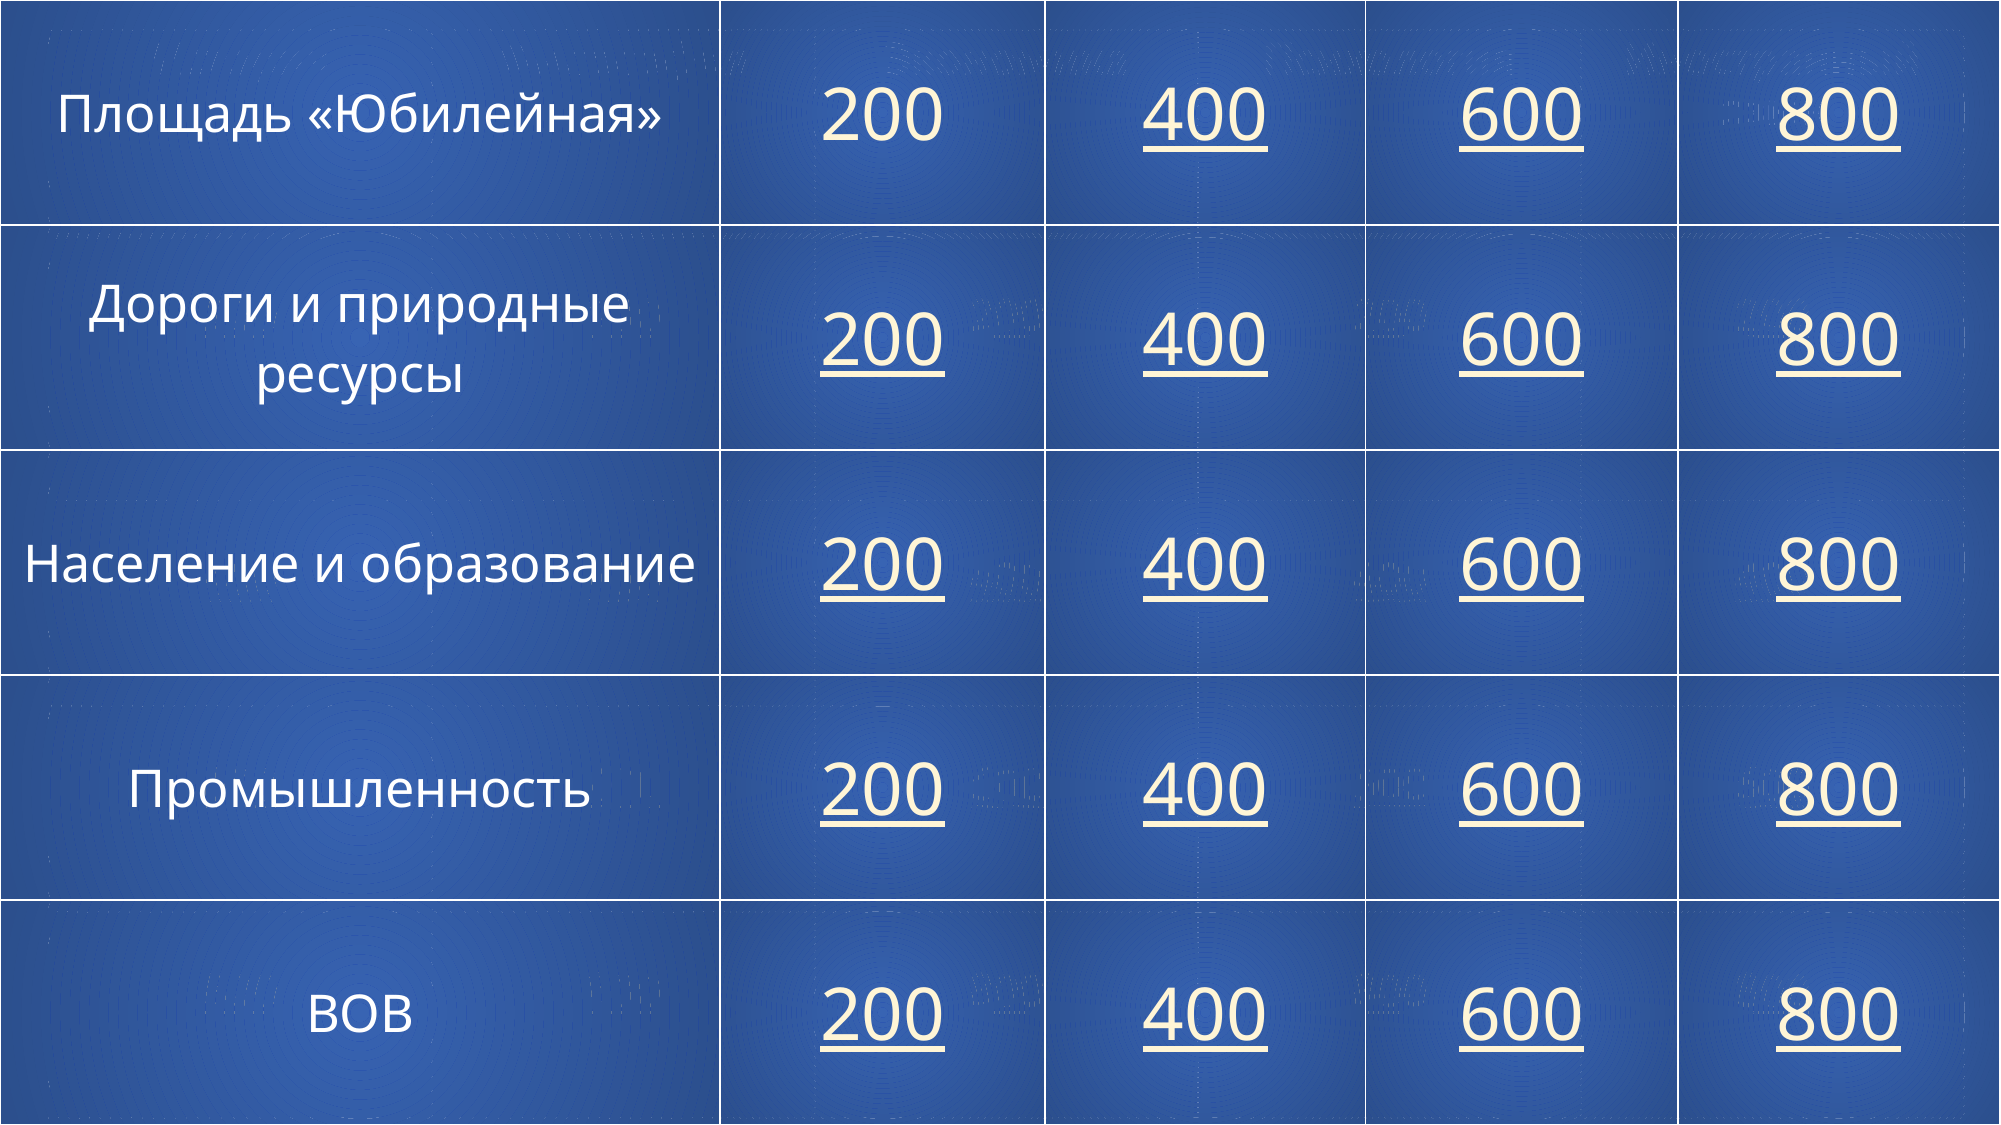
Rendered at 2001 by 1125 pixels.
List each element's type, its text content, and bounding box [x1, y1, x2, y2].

table_cell 800 [1679, 676, 1999, 899]
table_cell ВОВ [1, 901, 719, 1124]
table_header 800 [1679, 1, 1999, 224]
table_cell Дороги и природные ресурсы [1, 226, 719, 449]
table_cell 400 [1046, 901, 1365, 1124]
table_cell 600 [1366, 901, 1677, 1124]
table_header 200 [721, 1, 1044, 224]
table_cell 800 [1679, 901, 1999, 1124]
table_cell 400 [1046, 451, 1365, 674]
table_header 400 [1046, 1, 1365, 224]
table_cell 400 [1046, 676, 1365, 899]
table_cell 200 [721, 451, 1044, 674]
table_header 600 [1366, 1, 1677, 224]
table_cell 600 [1366, 226, 1677, 449]
table_cell 600 [1366, 451, 1677, 674]
table_cell 600 [1366, 676, 1677, 899]
table_cell 800 [1679, 451, 1999, 674]
table_cell 200 [721, 901, 1044, 1124]
table_cell 400 [1046, 226, 1365, 449]
table_cell 200 [721, 226, 1044, 449]
table_cell Промышленность [1, 676, 719, 899]
table_cell Население и образование [1, 451, 719, 674]
table_header Площадь «Юбилейная» [1, 1, 719, 224]
table_cell 800 [1679, 226, 1999, 449]
table_cell 200 [721, 676, 1044, 899]
